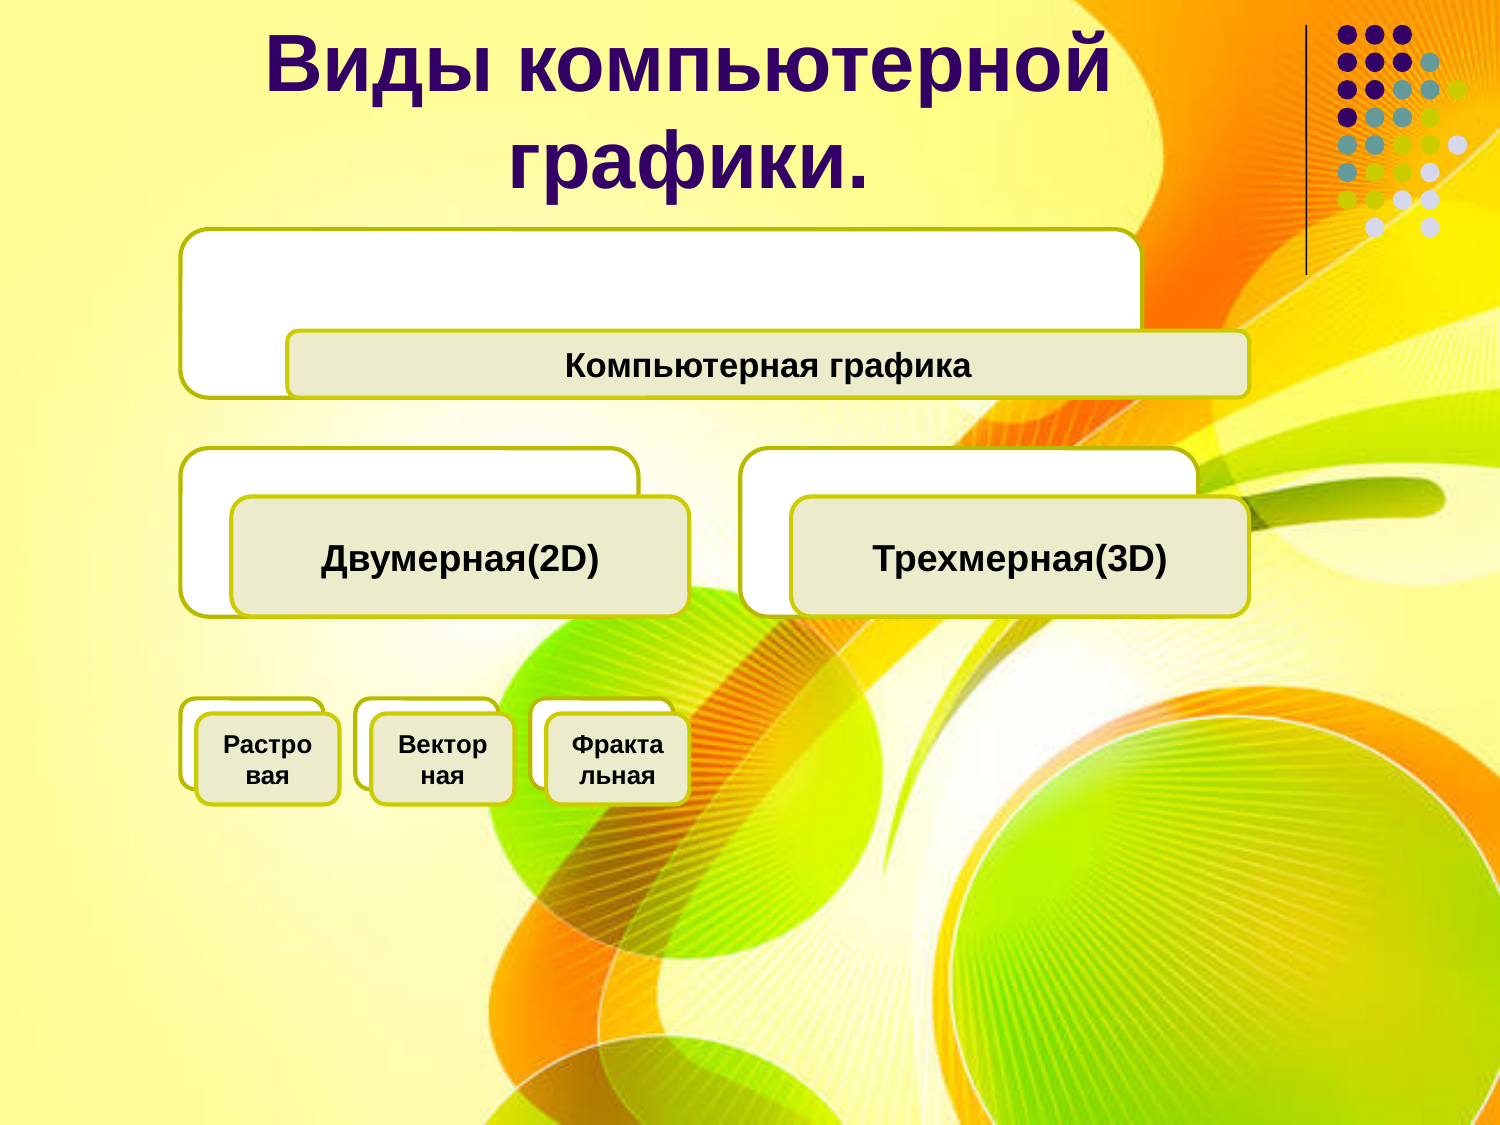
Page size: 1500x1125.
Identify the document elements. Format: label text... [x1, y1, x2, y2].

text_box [46, 228, 1383, 1055]
picture [0, 0, 1500, 1125]
title Виды компьютерной графики. [70, 0, 1309, 213]
